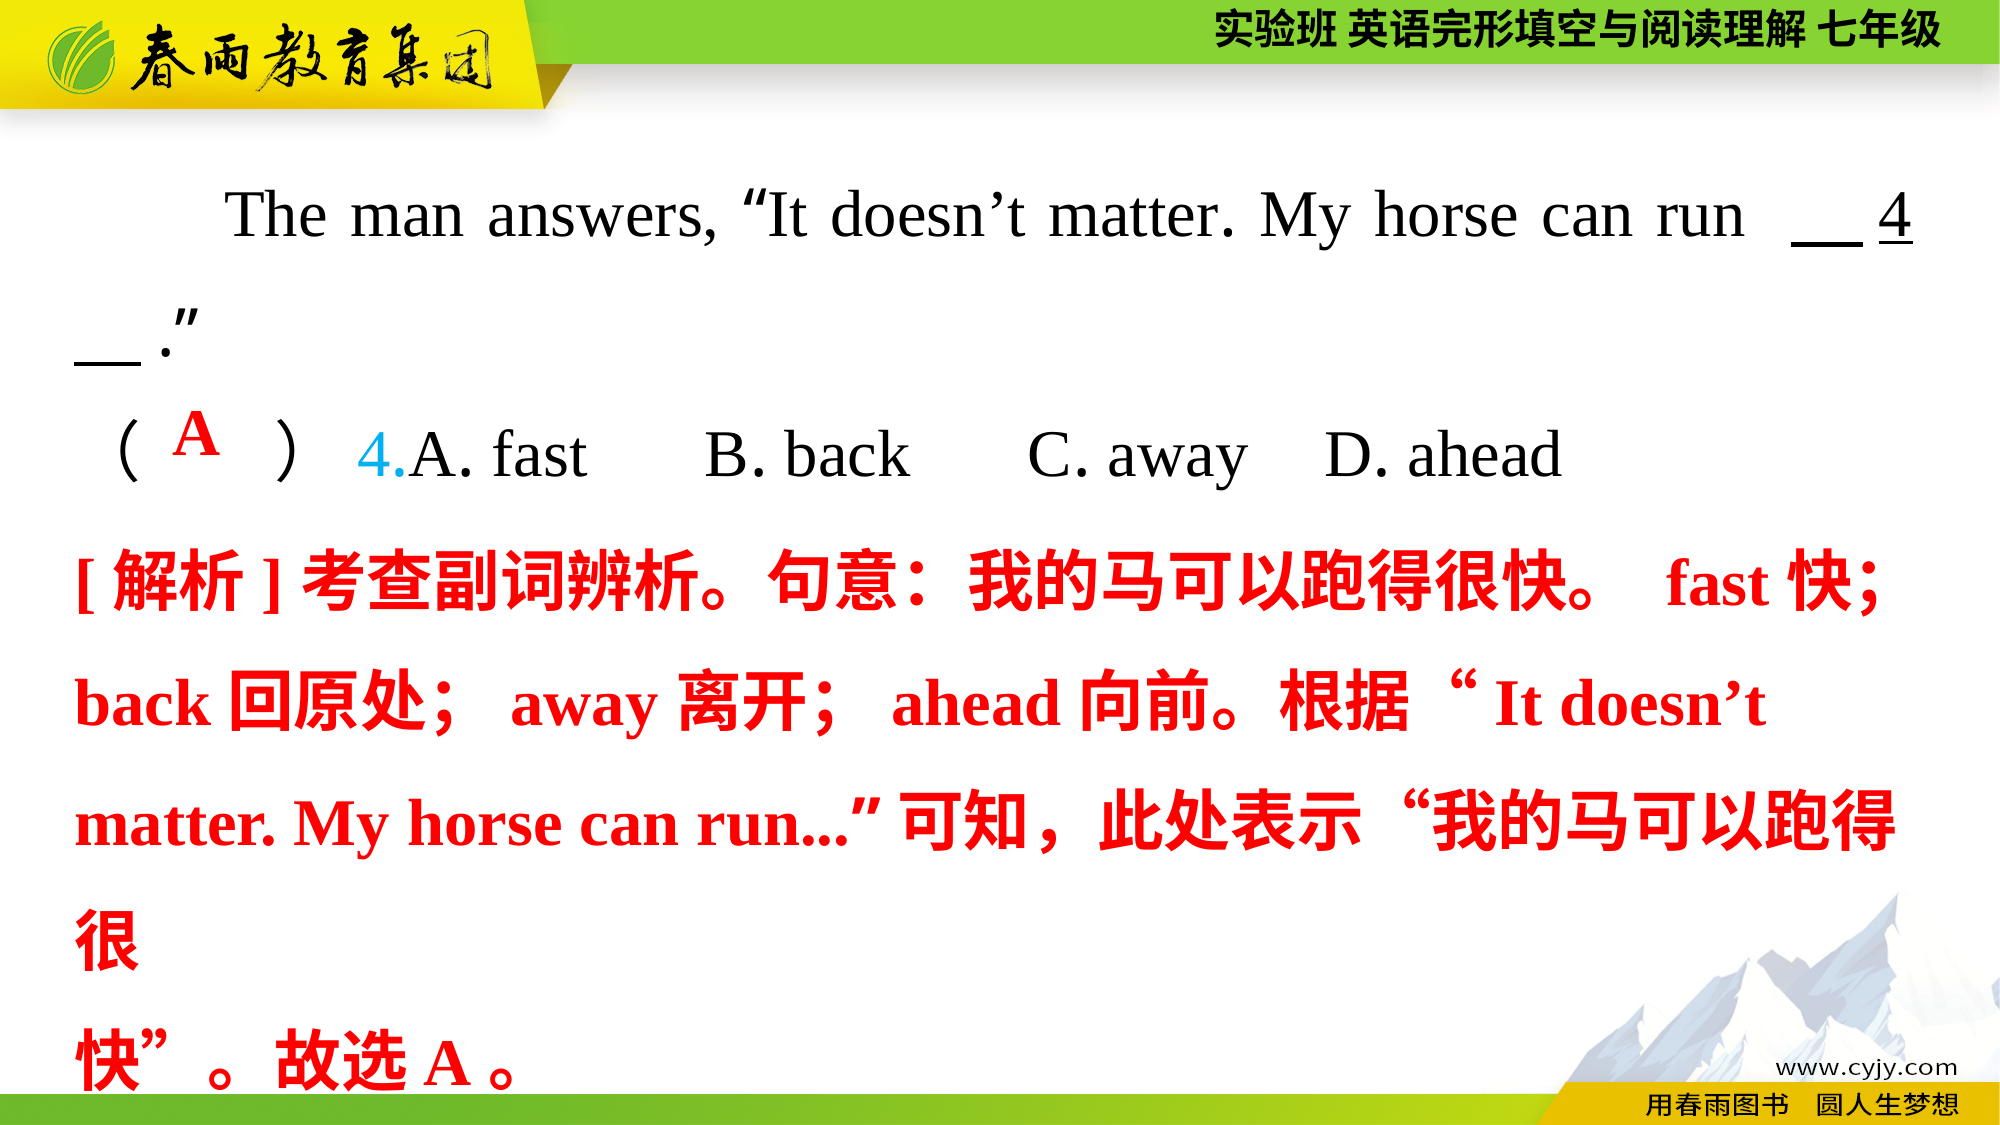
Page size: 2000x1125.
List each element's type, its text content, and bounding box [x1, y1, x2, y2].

text_box [解析]考查副词辨析。句意：我的马可以跑得很快。 fast快；back回原处；away离开；ahead向前。根据“It doesn’t matter. My horse can run...”可知，此处表示“我的马可以跑得很 快”。故选A。 [59, 491, 1944, 1107]
list The man answers, “It doesn’t matter. My horse can run 4 .” （ ）4.A. fast B. back C. away D. ahead [59, 122, 1944, 491]
picture [0, 0, 2000, 1125]
text_box A [157, 381, 236, 476]
